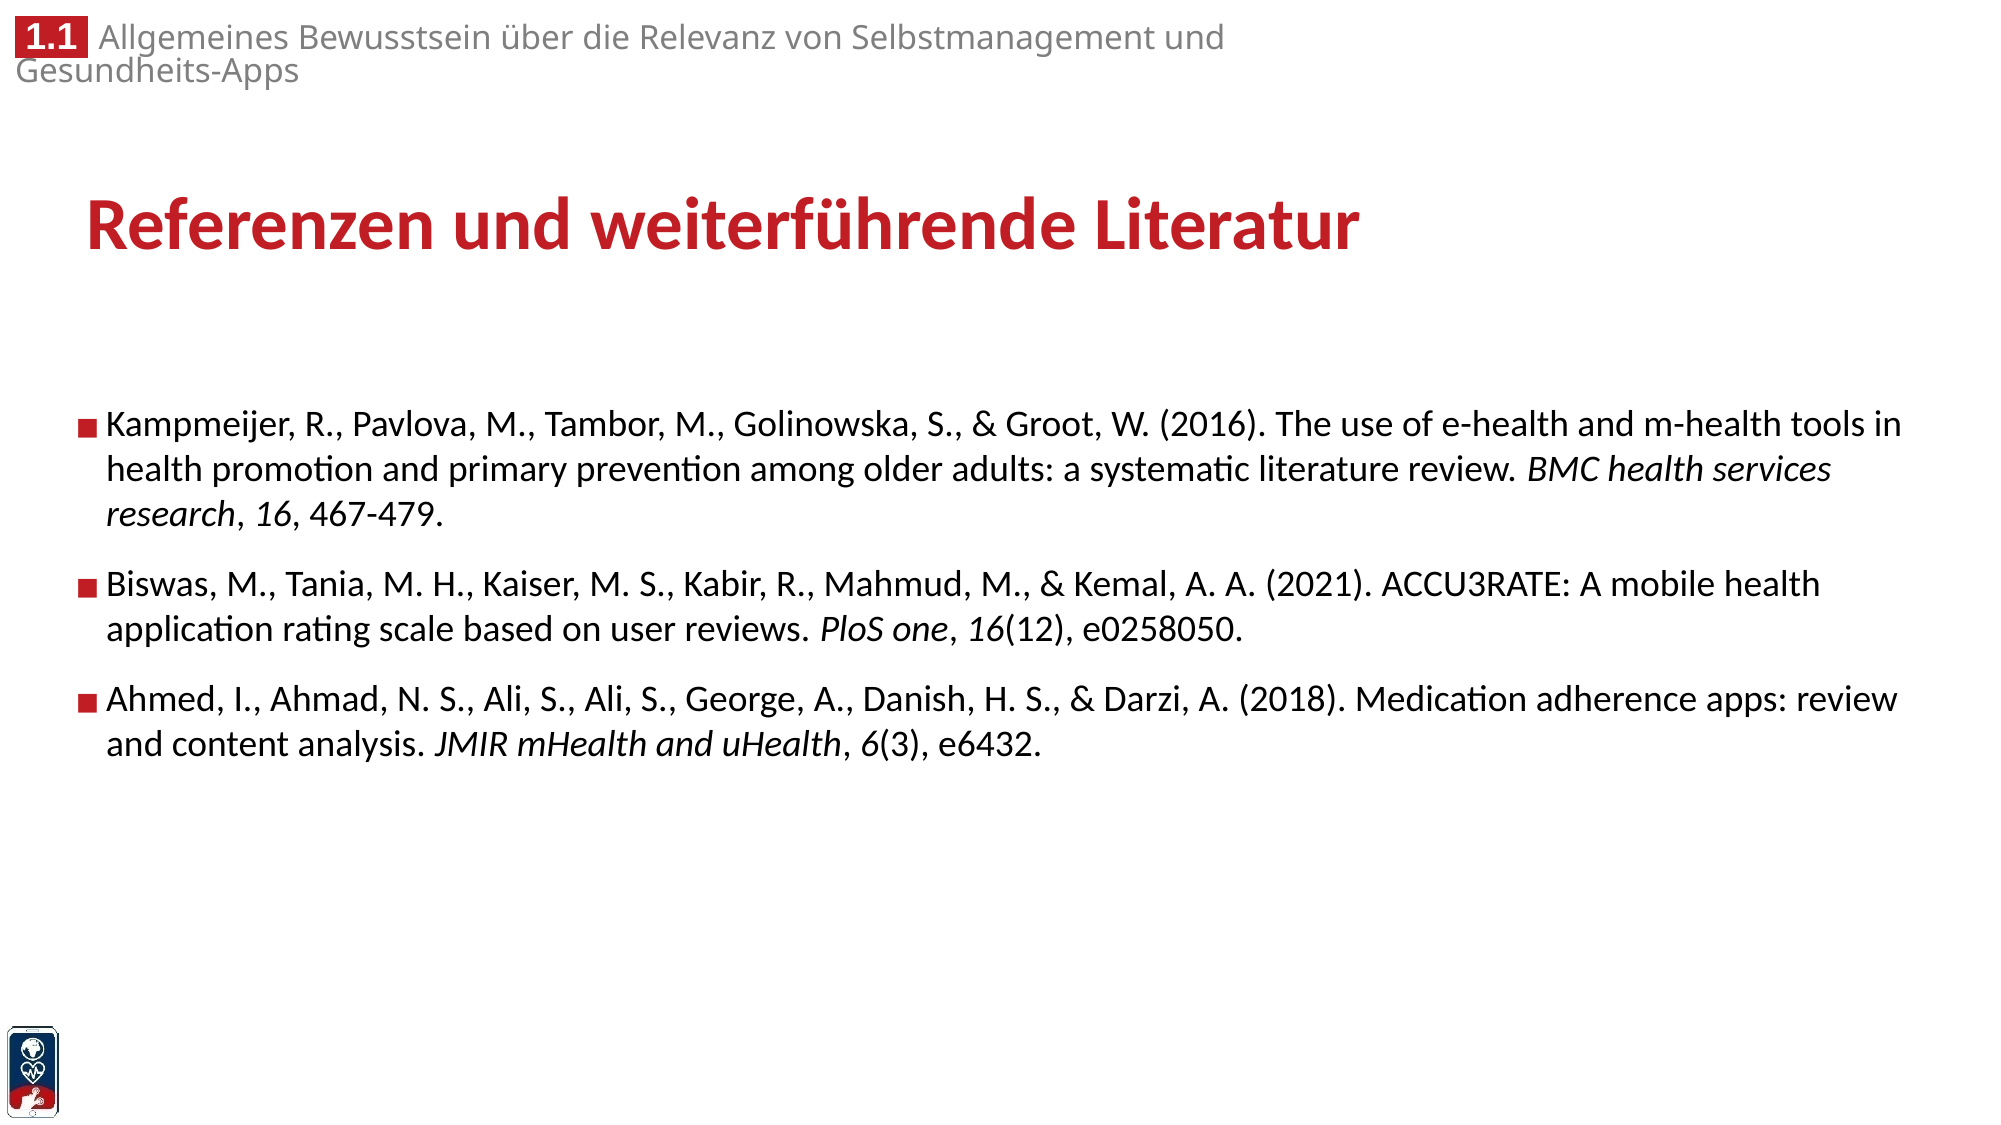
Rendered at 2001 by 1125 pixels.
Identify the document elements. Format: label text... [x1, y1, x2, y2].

text_box Referenzen und weiterführende Literatur [71, 175, 1886, 276]
picture [7, 1026, 59, 1118]
text_box Kampmeijer, R., Pavlova, M., Tambor, M., Golinowska, S., & Groot, W. (2016). The use of e-health and m-health tools in health promotion and primary prevention among older adults: a systematic literature review. BMC health services research, 16, 467-479. Biswas, M., Tania, M. H., Kaiser, M. S., Kabir, R., Mahmud, M., & Kemal, A. A. (2021). ACCU3RATE: A mobile health application rating scale based on user reviews. PloS one, 16(12), e0258050. Ahmed, I., Ahmad, N. S., Ali, S., Ali, S., George, A., Danish, H. S., & Darzi, A. (2018). Medication adherence apps: review and content analysis. JMIR mHealth and uHealth, 6(3), e6432. [53, 391, 1961, 891]
